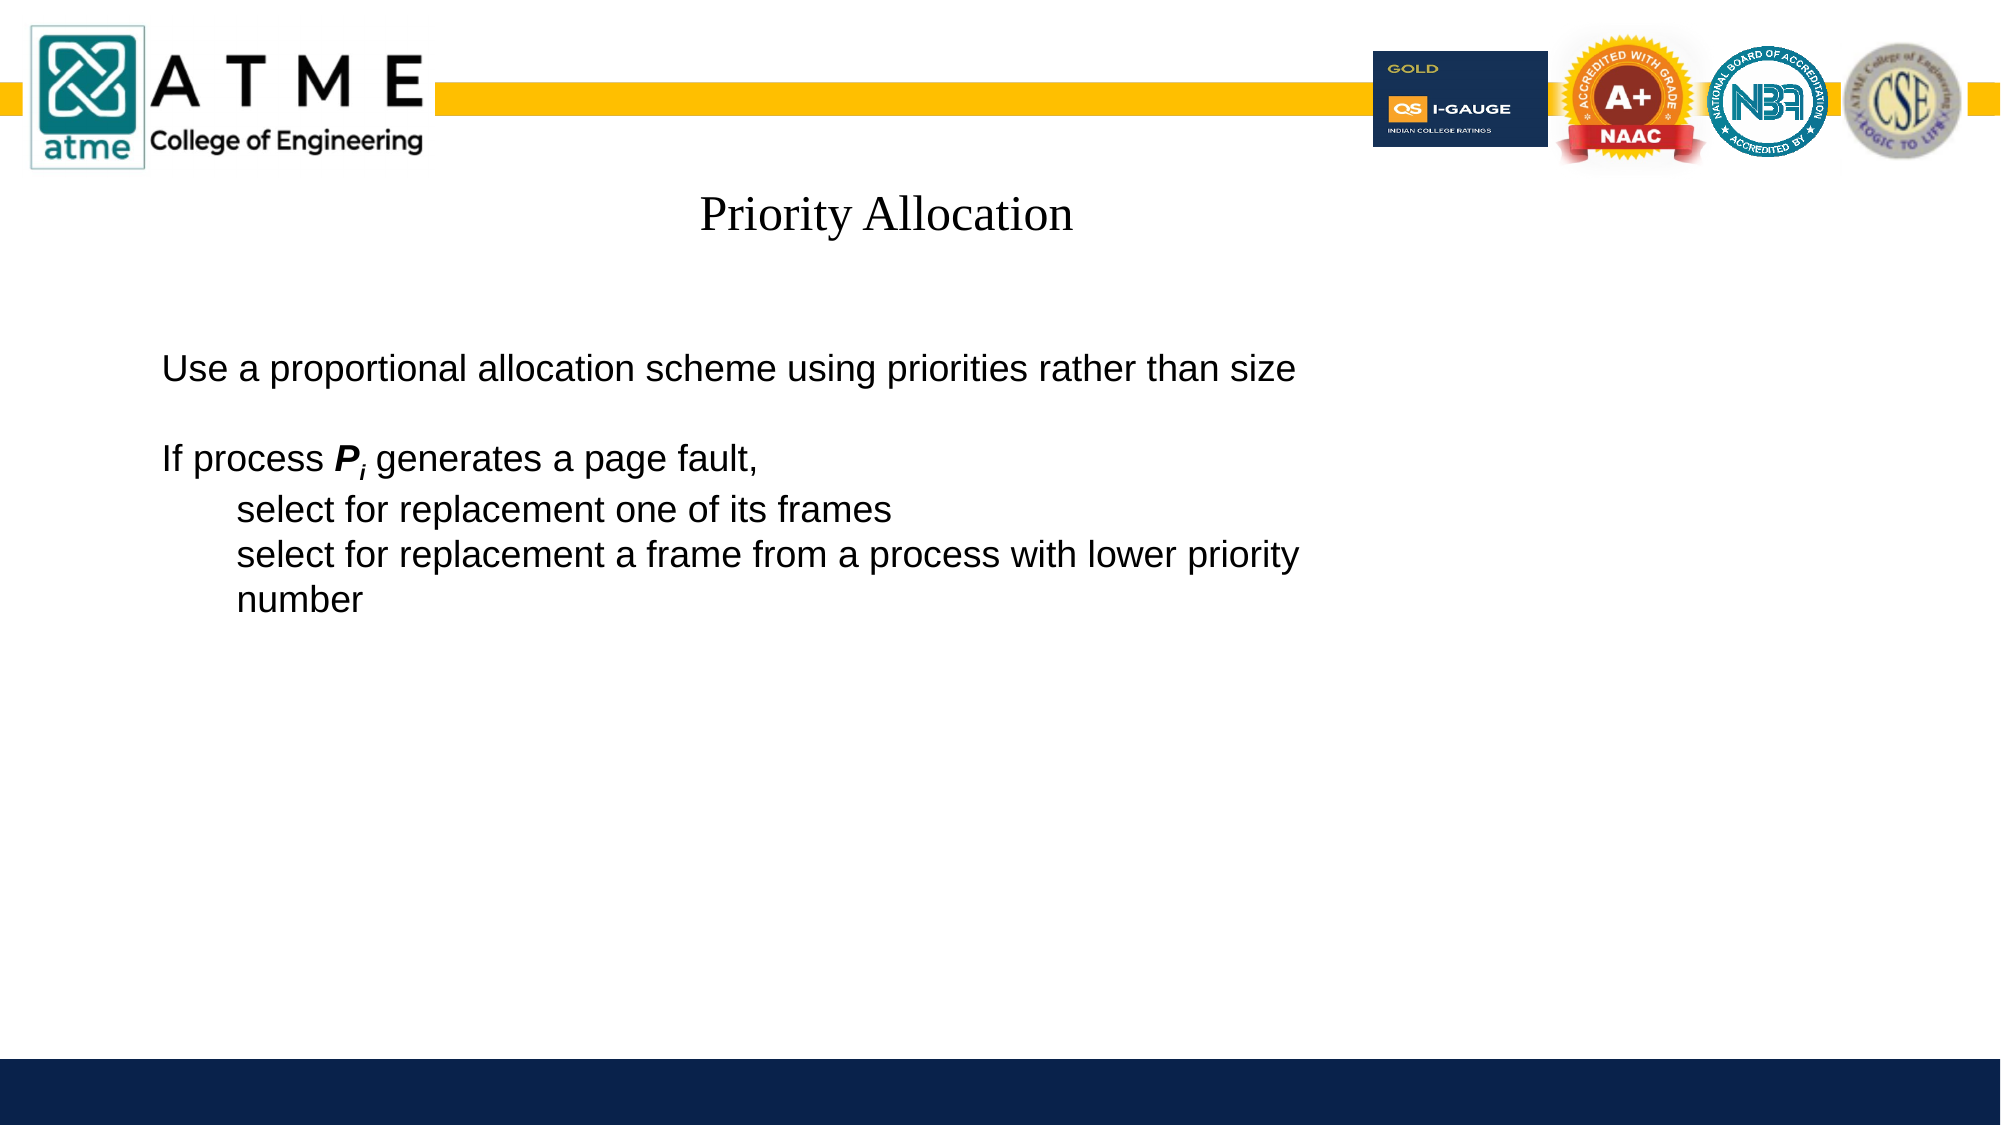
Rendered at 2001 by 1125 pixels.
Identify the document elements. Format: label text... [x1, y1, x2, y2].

picture [22, 15, 435, 178]
title Priority Allocation [684, 172, 1968, 268]
picture [0, 1059, 2001, 1125]
picture [1840, 26, 1968, 172]
list Use a proportional allocation scheme using priorities rather than size If process Pi generates a page fault, select for replacement one of its frames select for replacement a frame from a process with lower priority number [146, 336, 1399, 1058]
picture [1373, 20, 1828, 172]
